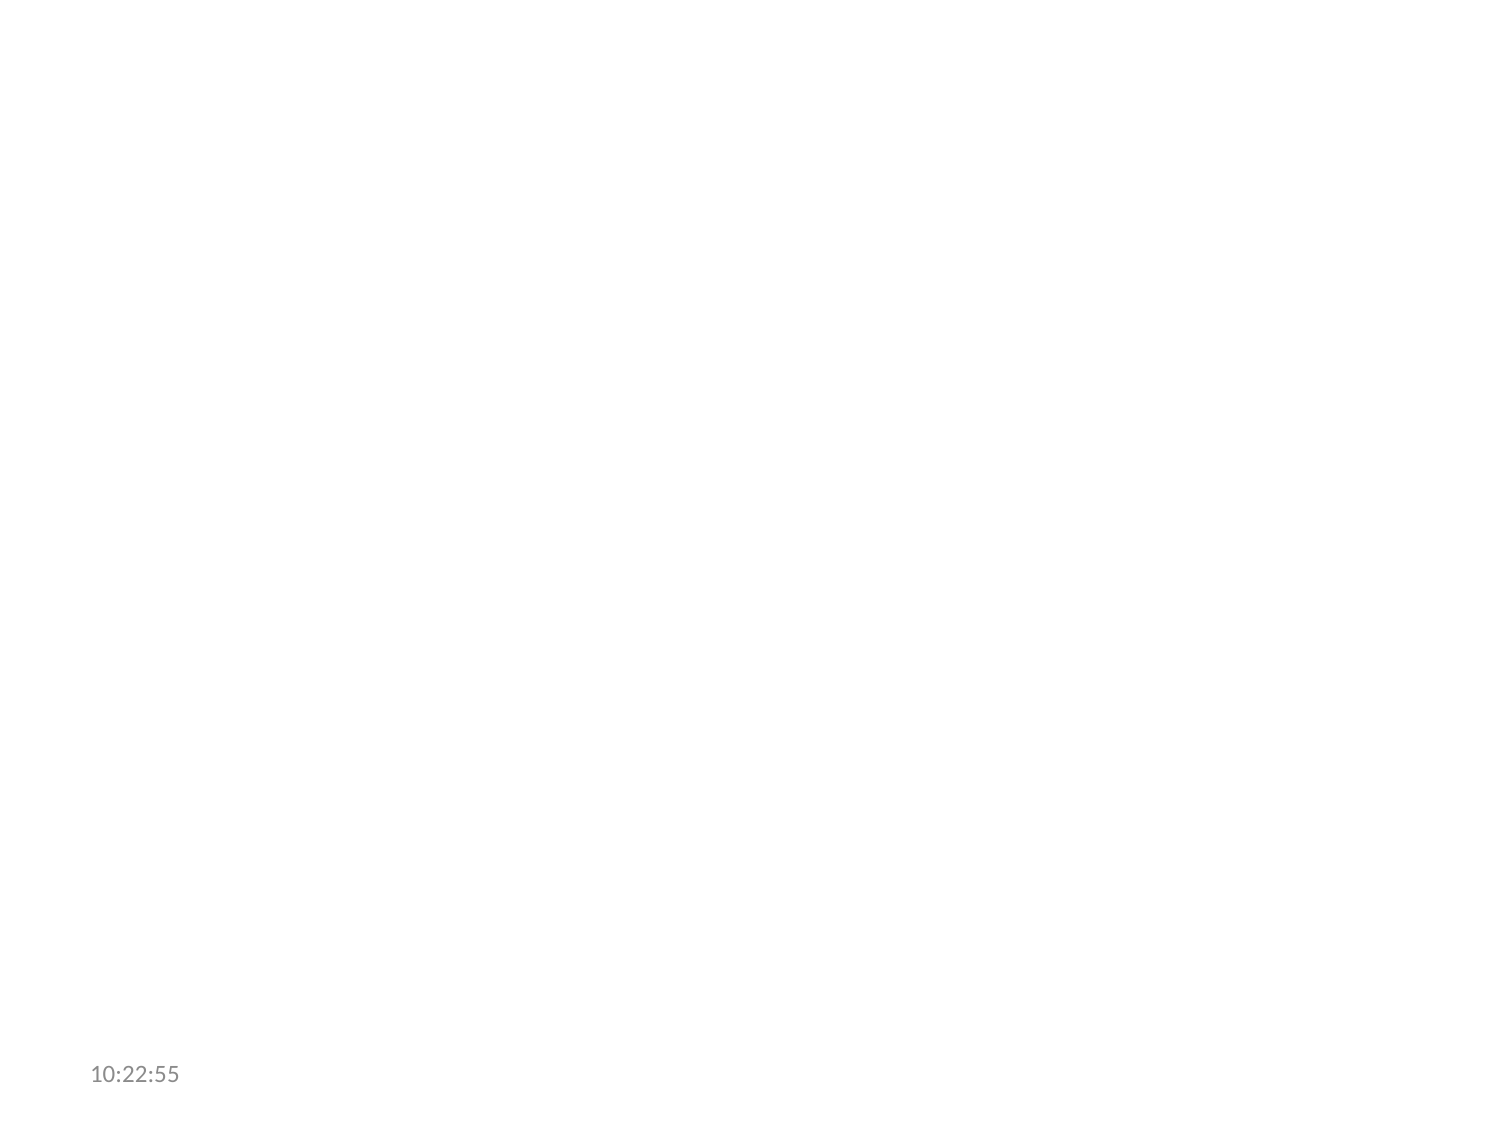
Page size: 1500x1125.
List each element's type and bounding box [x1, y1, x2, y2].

slide_number [75, 1042, 425, 1103]
